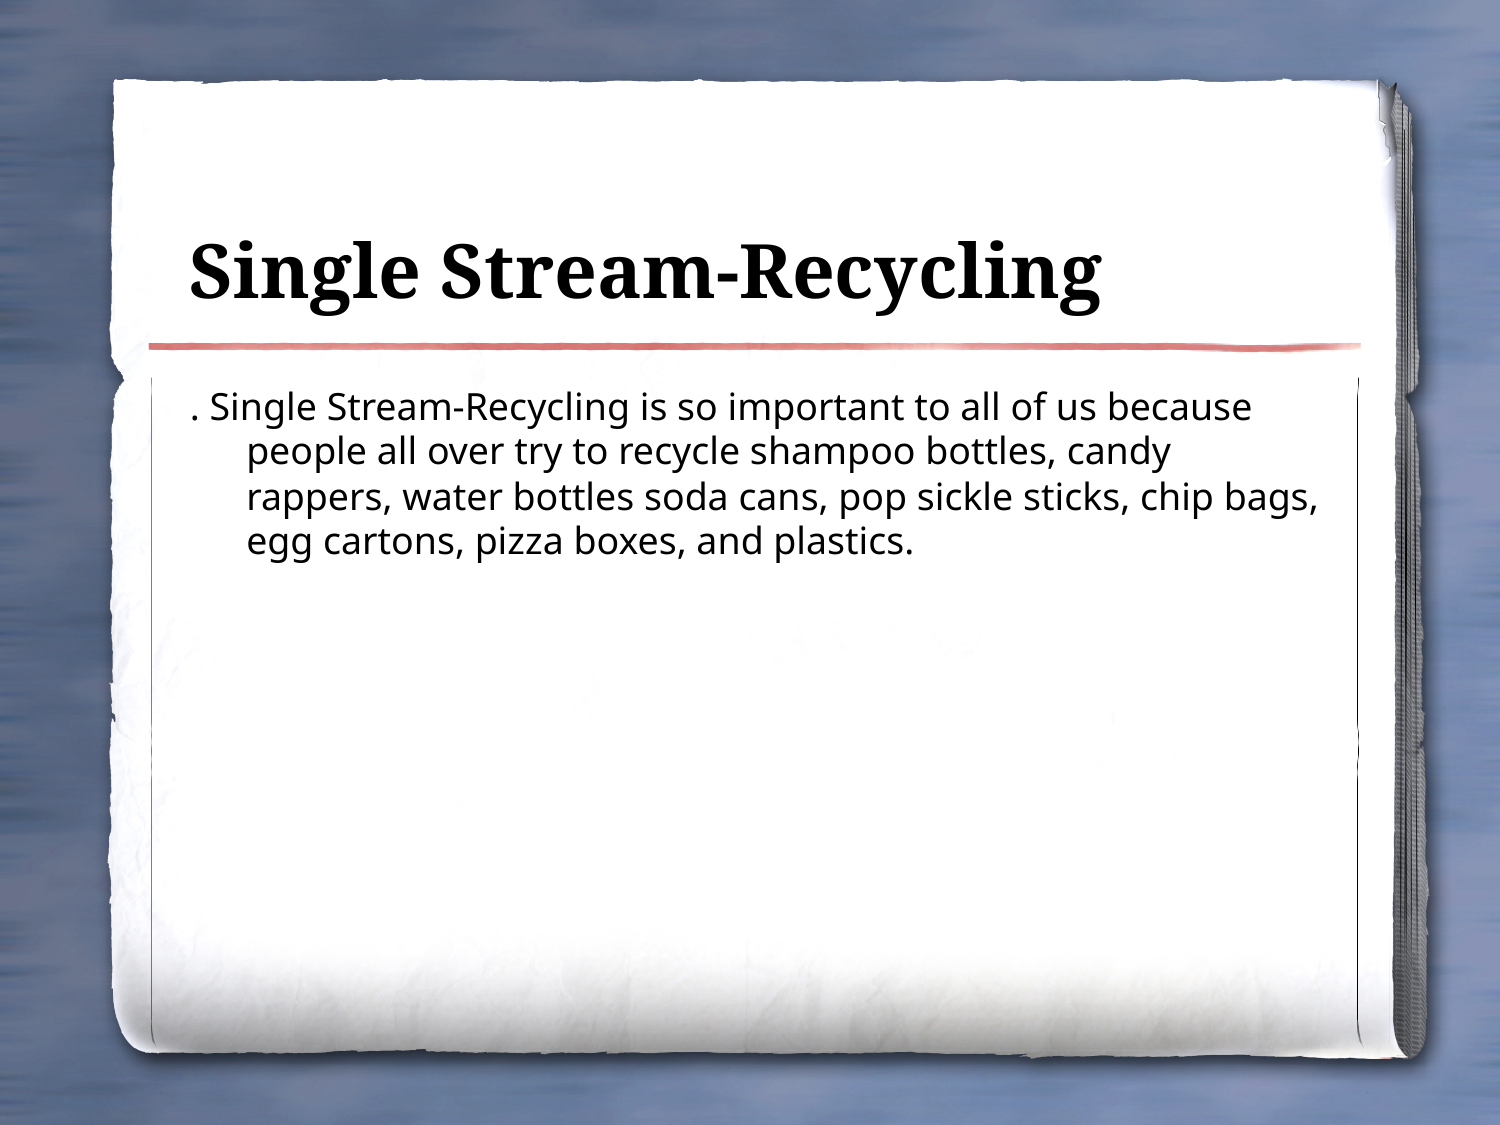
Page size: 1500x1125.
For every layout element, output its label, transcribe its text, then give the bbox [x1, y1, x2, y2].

picture [0, 0, 1500, 1125]
title Single Stream-Recycling [174, 199, 1338, 338]
list . Single Stream-Recycling is so important to all of us because people all over try to recycle shampoo bottles, candy rappers, water bottles soda cans, pop sickle sticks, chip bags, egg cartons, pizza boxes, and plastics. [174, 374, 1338, 1051]
